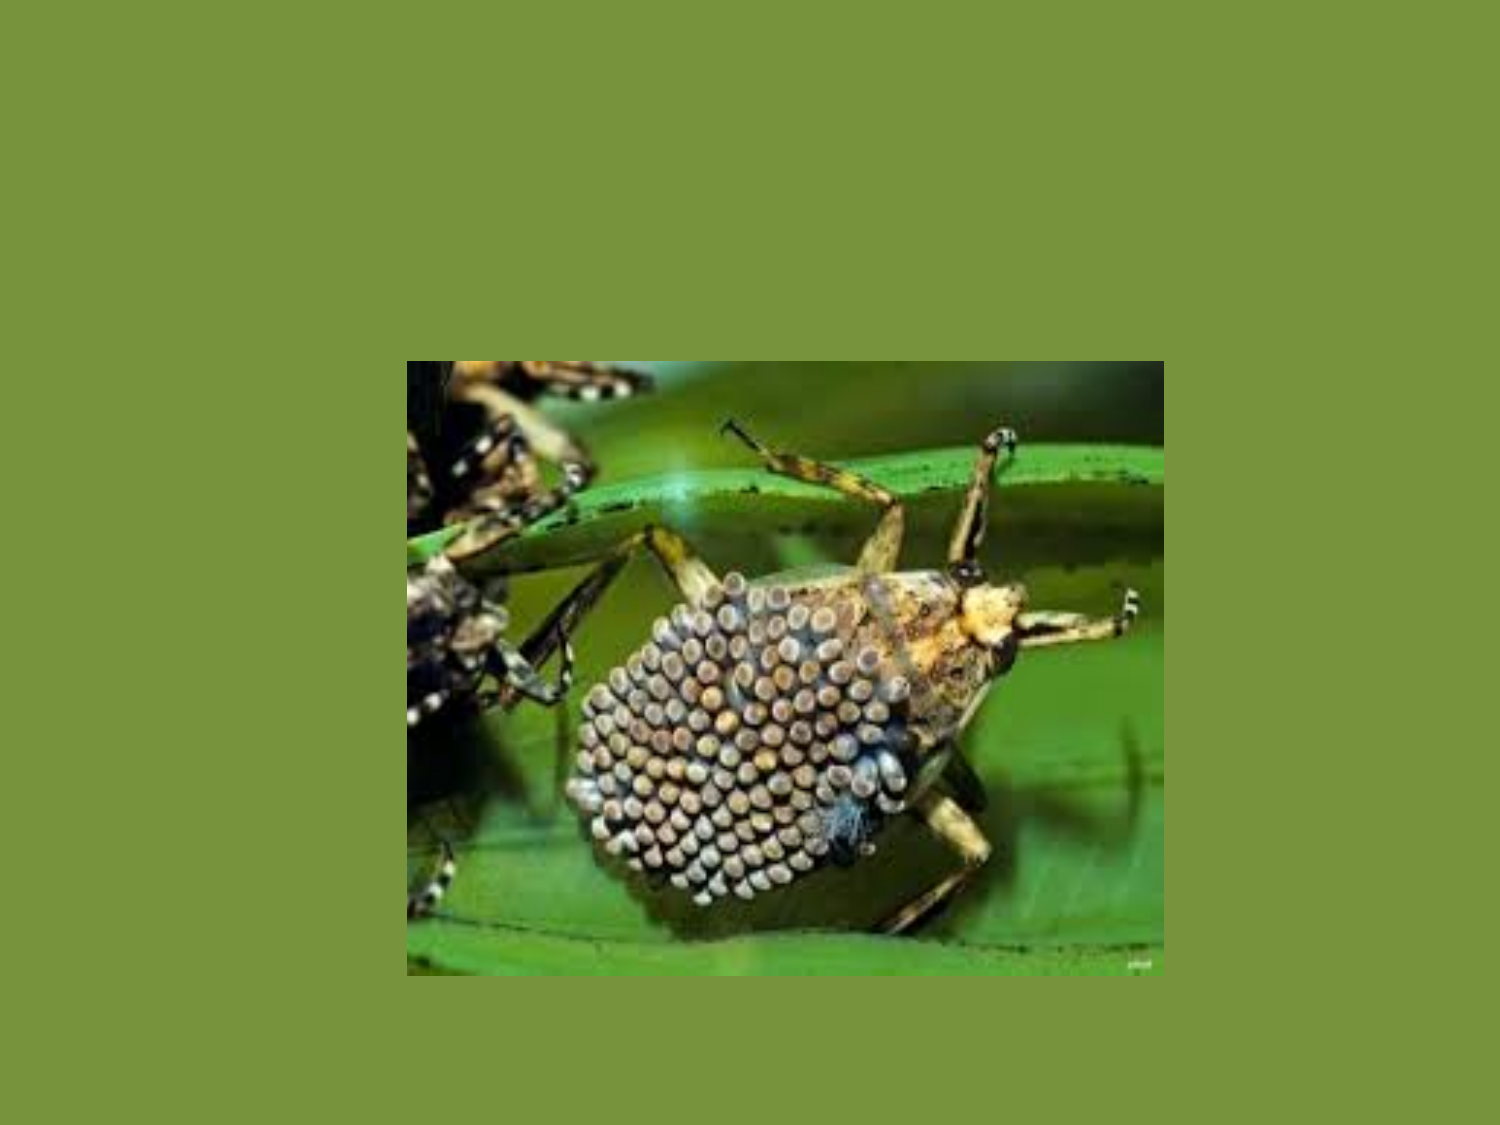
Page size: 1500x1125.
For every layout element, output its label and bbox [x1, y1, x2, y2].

list [407, 361, 1164, 977]
